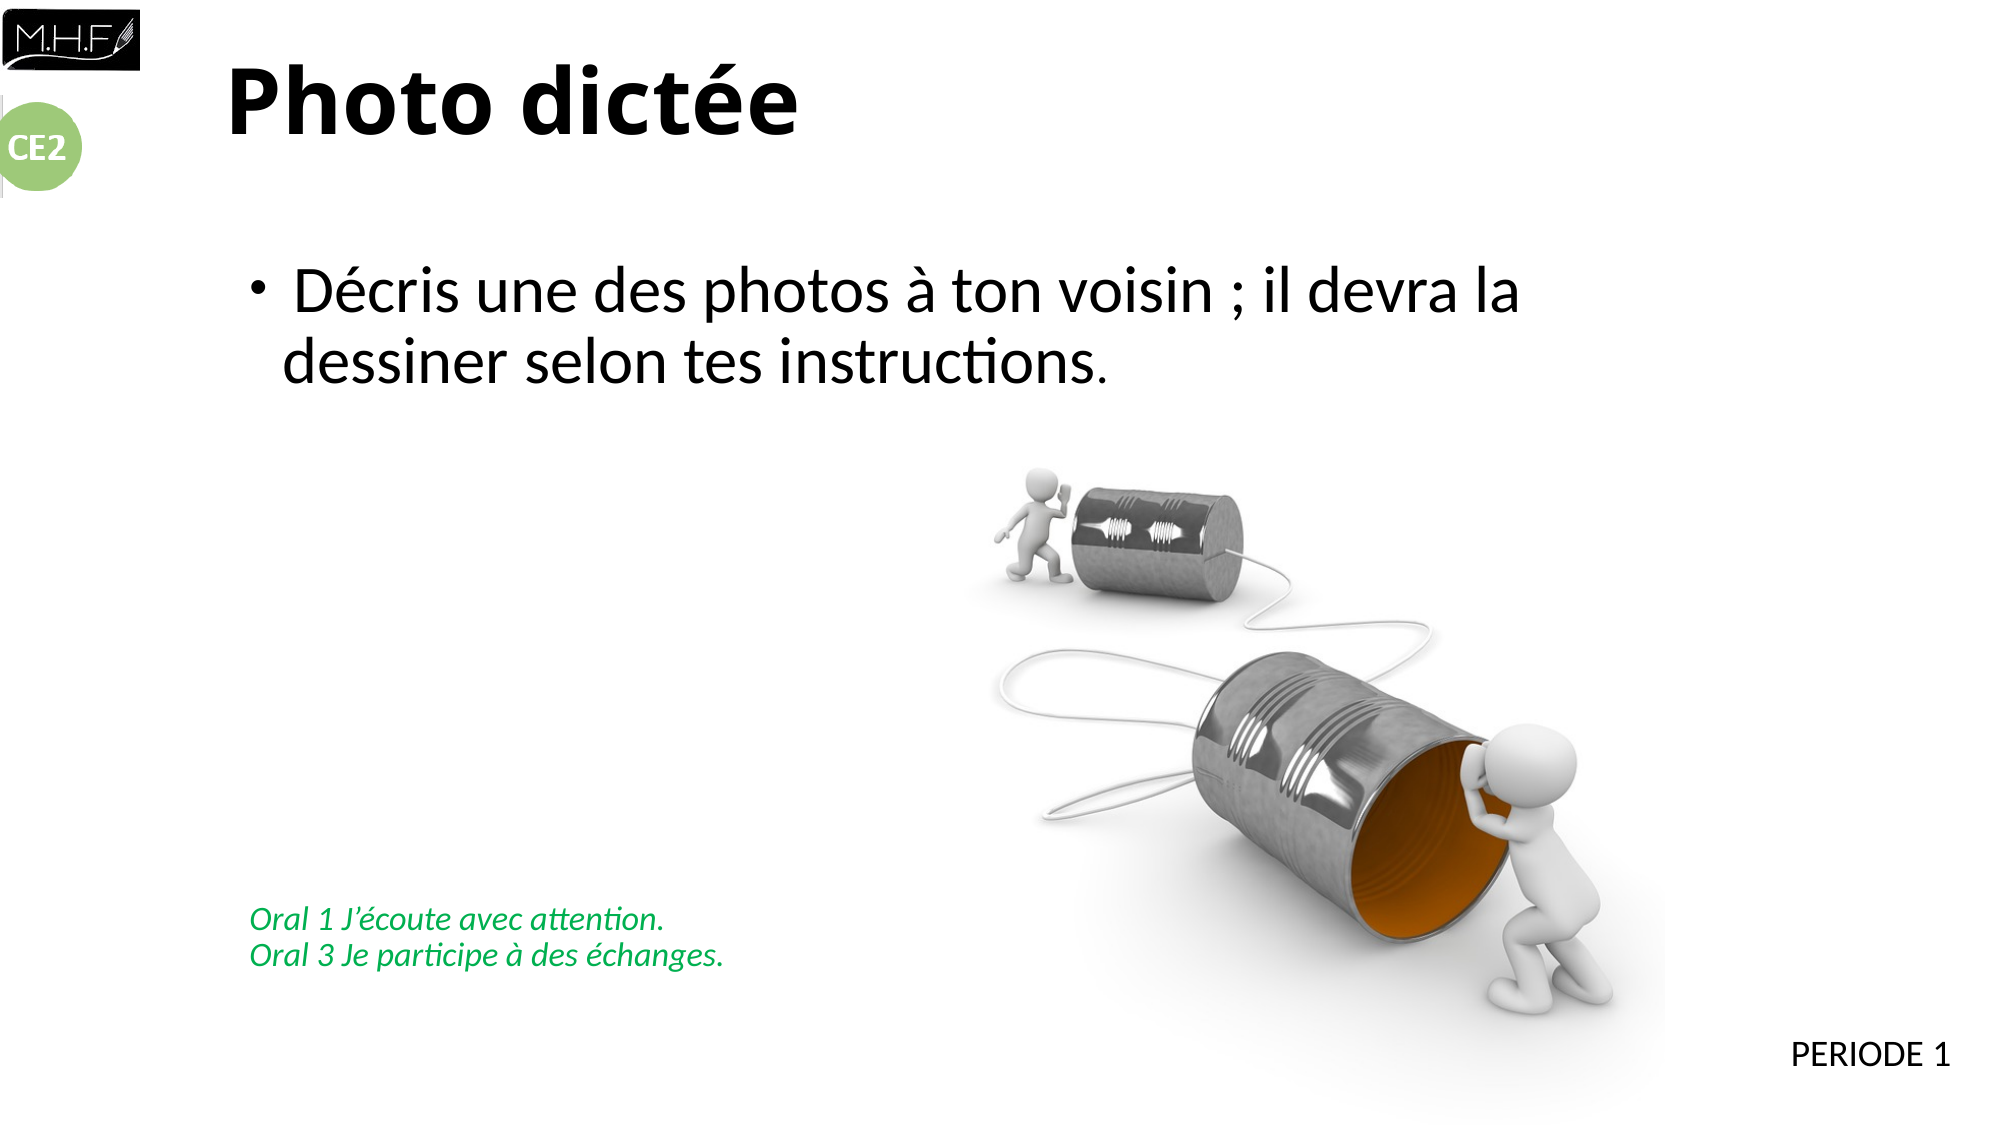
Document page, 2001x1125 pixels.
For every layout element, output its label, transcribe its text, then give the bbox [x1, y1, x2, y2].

text_box Photo dictée [209, 30, 1756, 179]
picture [0, 7, 140, 74]
text_box PERIODE 1 [1665, 1021, 1967, 1082]
picture [0, 95, 87, 198]
picture [932, 392, 1665, 1125]
text_box Décris une des photos à ton voisin ; il devra la dessiner selon tes instructions. Oral 1 J’écoute avec attention. Oral 3 Je participe à des échanges. [234, 247, 1585, 990]
